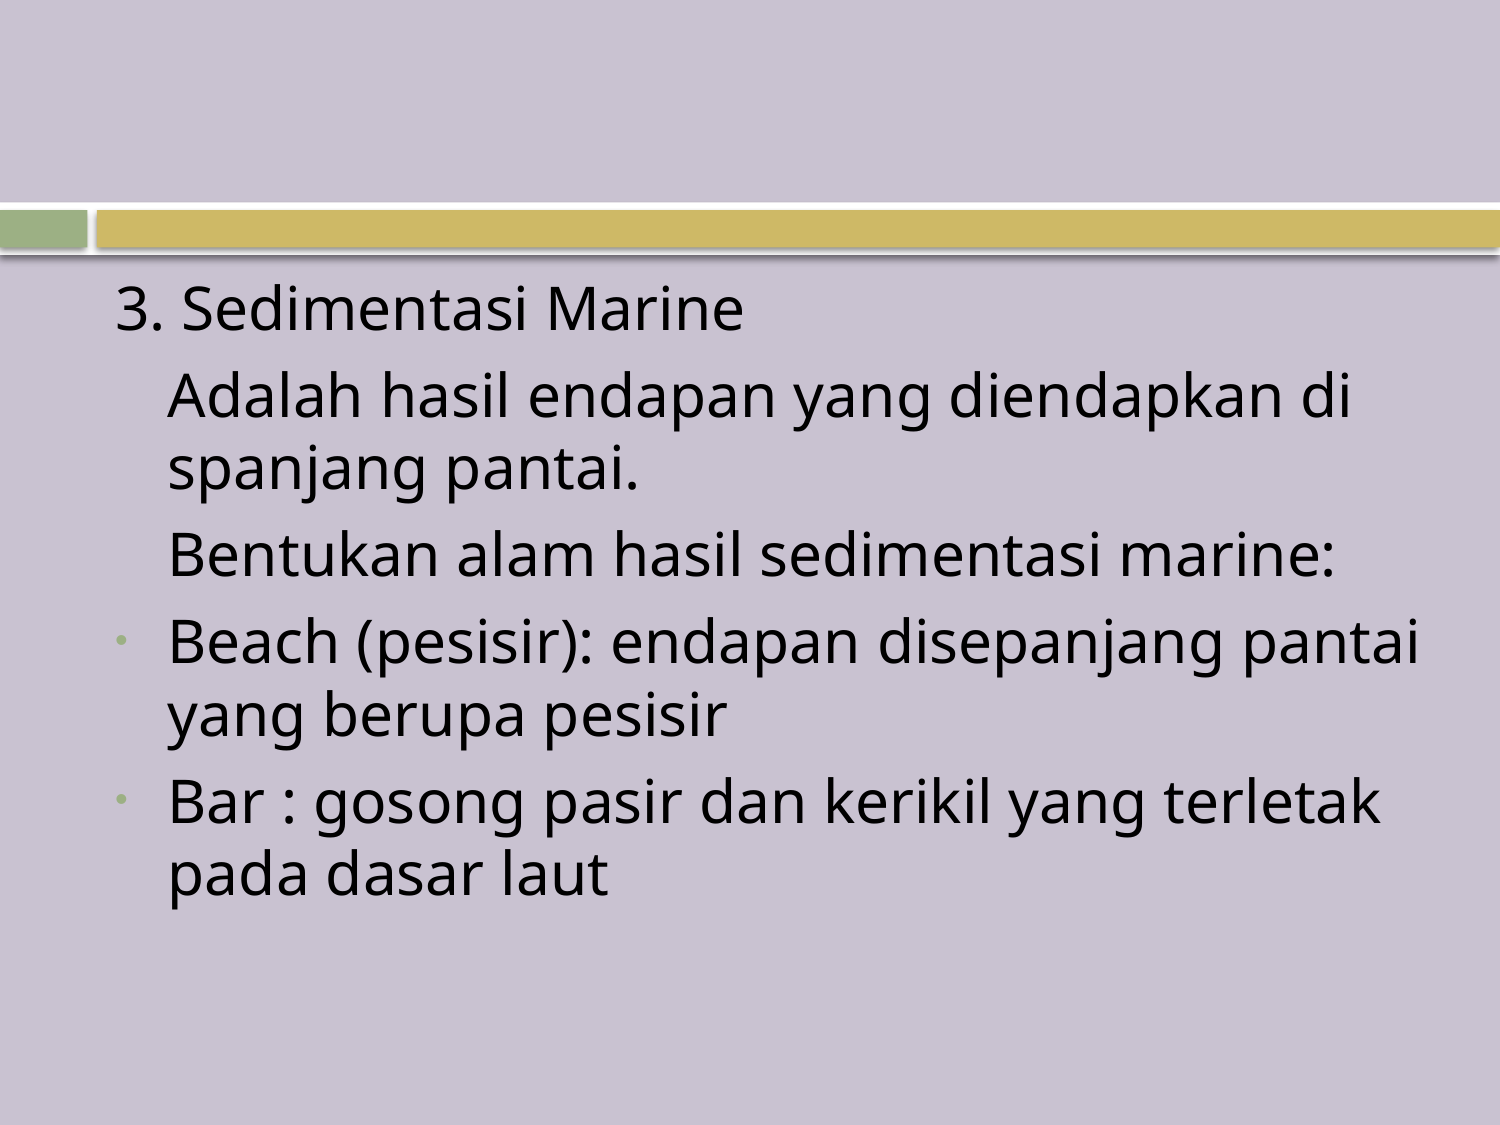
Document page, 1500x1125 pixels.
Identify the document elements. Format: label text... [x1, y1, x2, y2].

list 3. Sedimentasi Marine Adalah hasil endapan yang diendapkan di spanjang pantai. Bentukan alam hasil sedimentasi marine: Beach (pesisir): endapan disepanjang pantai yang berupa pesisir Bar : gosong pasir dan kerikil yang terletak pada dasar laut [100, 262, 1438, 1000]
